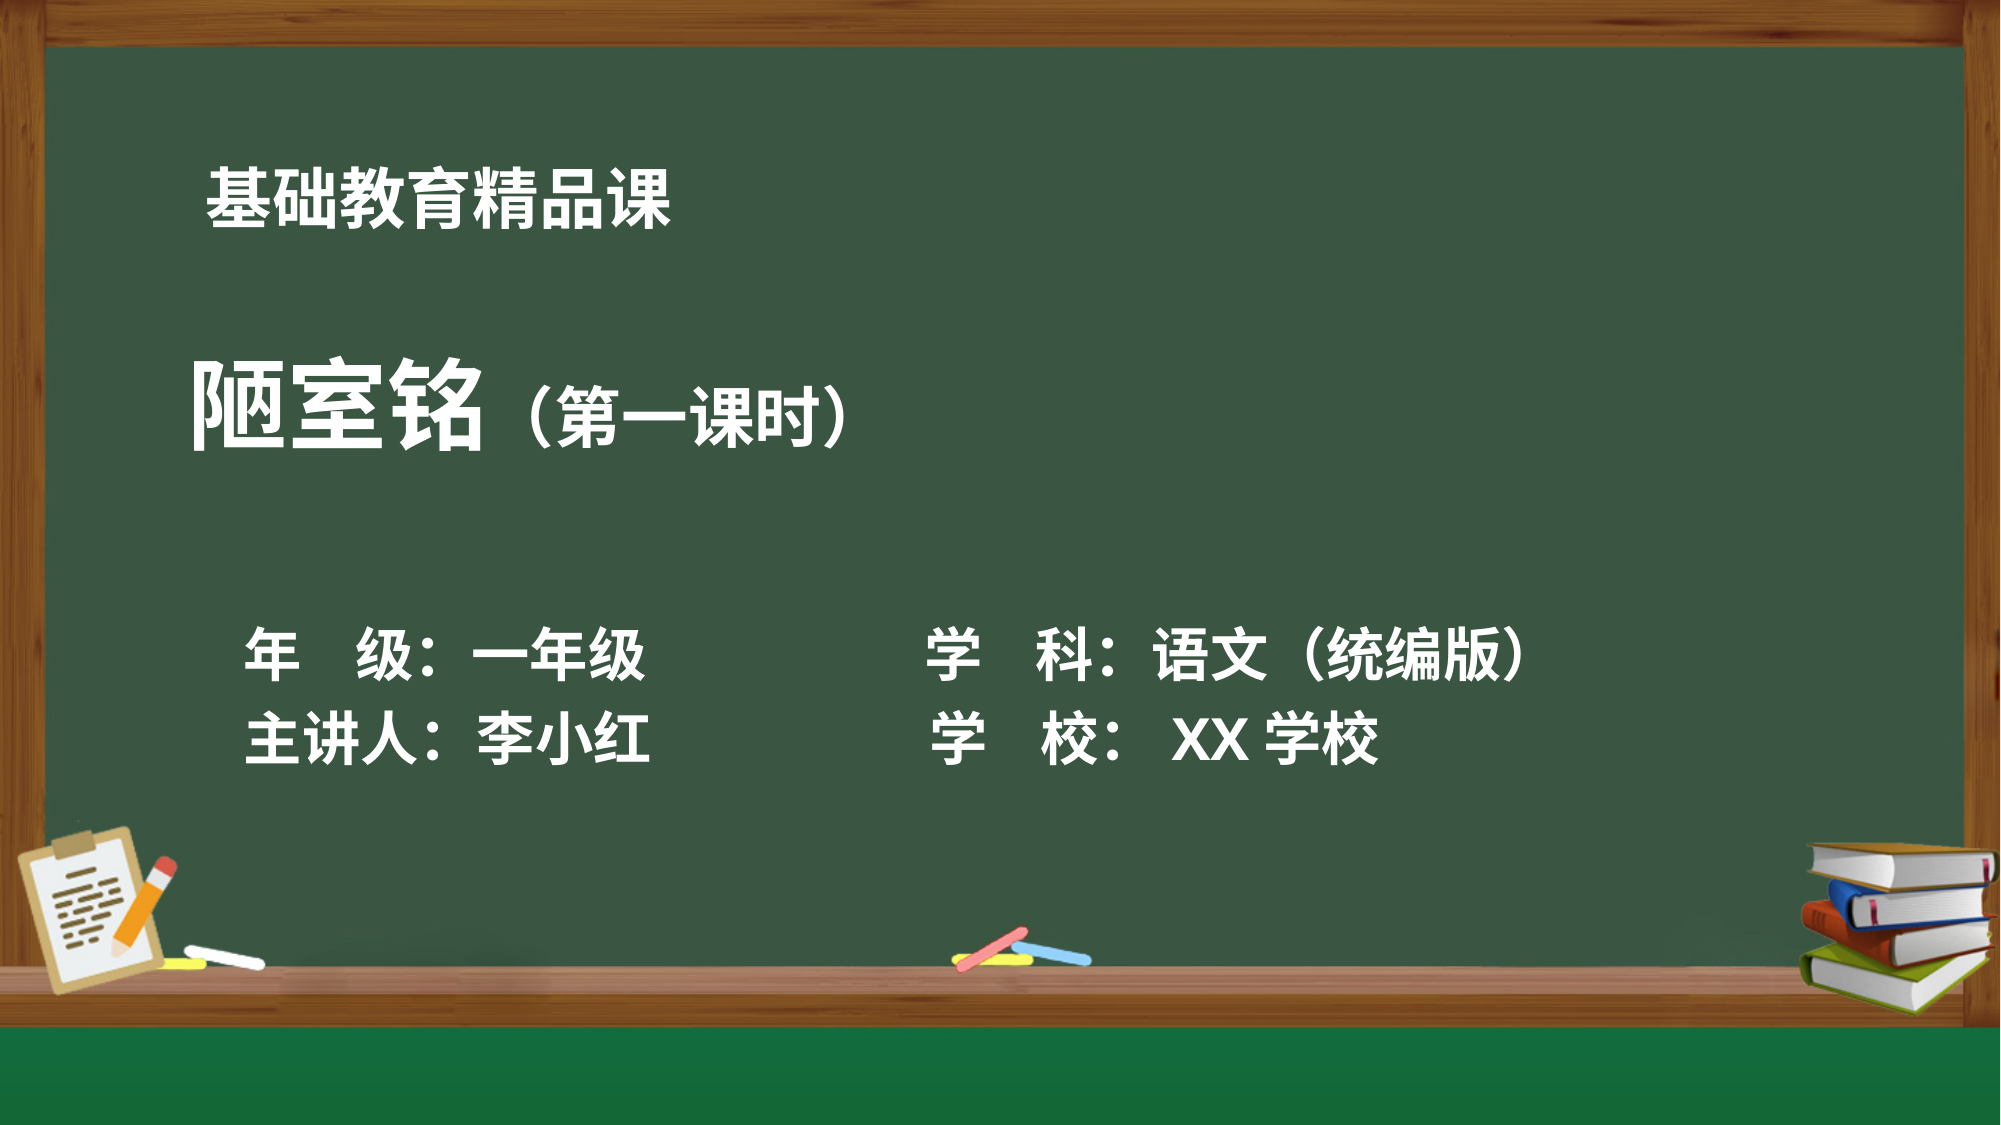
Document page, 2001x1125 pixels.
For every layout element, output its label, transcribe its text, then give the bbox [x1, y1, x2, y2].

text_box 年 级：一年级 学 科：语文（统编版） 主讲人：李小红 学 校：XX学校 [228, 618, 1787, 782]
title 陋室铭（第一课时） [173, 335, 1827, 501]
picture [0, 0, 2001, 1125]
